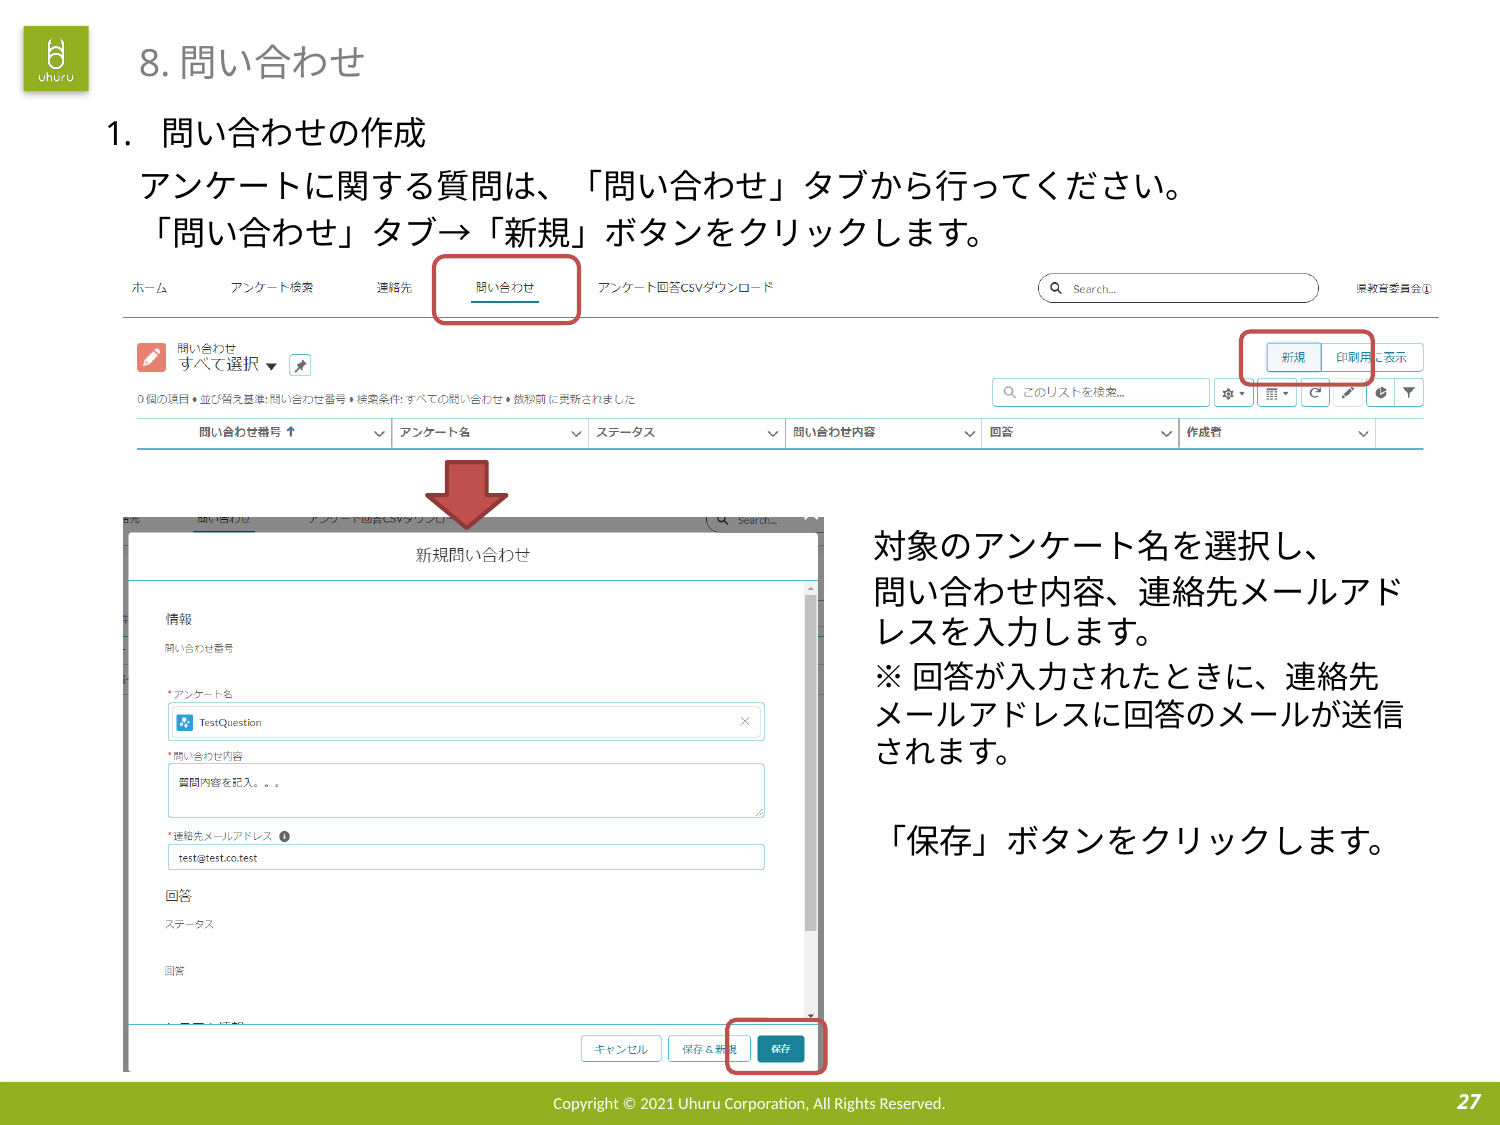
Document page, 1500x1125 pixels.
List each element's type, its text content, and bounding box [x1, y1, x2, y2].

text_box 問い合わせの作成 [90, 105, 1365, 159]
slide_number 27 [1391, 1088, 1496, 1118]
title 8.問い合わせ [123, 4, 1500, 119]
picture [123, 263, 1439, 1072]
text_box 対象のアンケート名を選択し、 問い合わせ内容、連絡先メールアドレスを入力します。 ※回答が入力されたときに、連絡先メールアドレスに回答のメールが送信されます。 「保存」ボタンをクリックします。 [858, 517, 1447, 878]
picture [23, 25, 89, 92]
list アンケートに関する質問は、「問い合わせ」タブから行ってください。 「問い合わせ」タブ→「新規」ボタンをクリックします。 [123, 158, 1426, 230]
text_box [433, 254, 580, 262]
